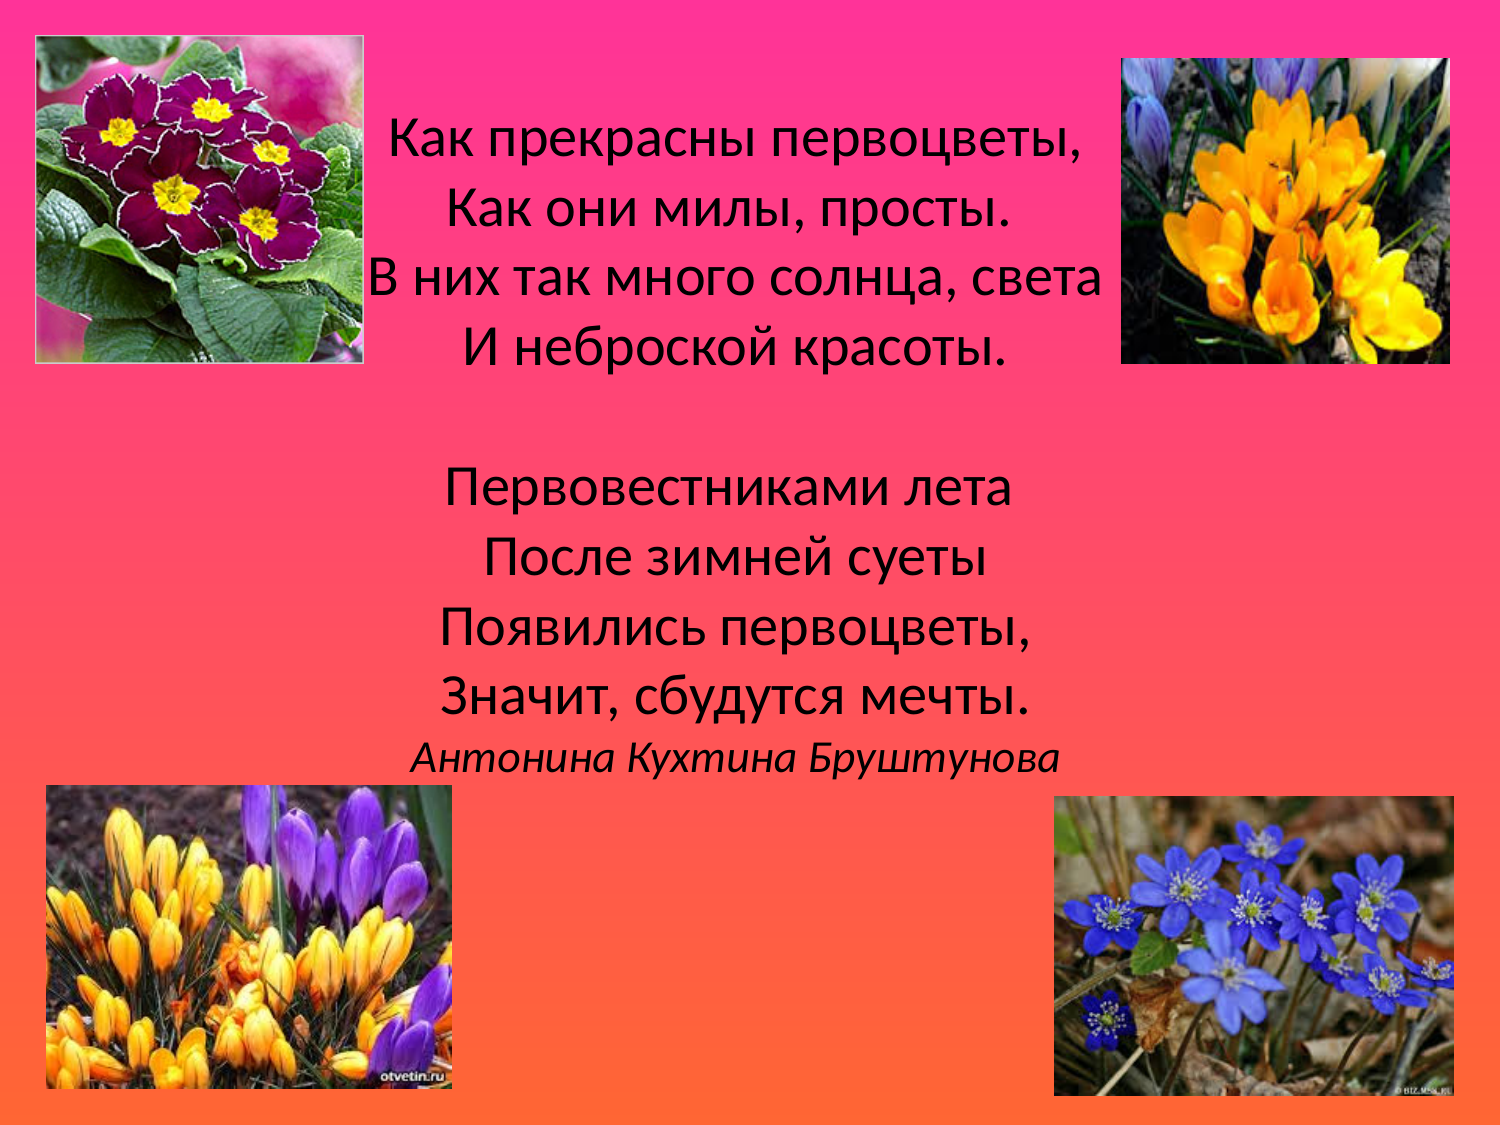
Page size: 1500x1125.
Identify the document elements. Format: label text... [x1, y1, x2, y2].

picture [1120, 58, 1450, 364]
title Как прекрасны первоцветы, Как они милы, просты. В них так много солнца, света И неброской красоты. Первовестниками лета После зимней суеты Появились первоцветы, Значит, сбудутся мечты. Антонина Кухтина Бруштунова [46, 45, 1425, 1055]
picture [46, 784, 452, 1089]
picture [1054, 796, 1454, 1096]
picture [34, 34, 364, 364]
